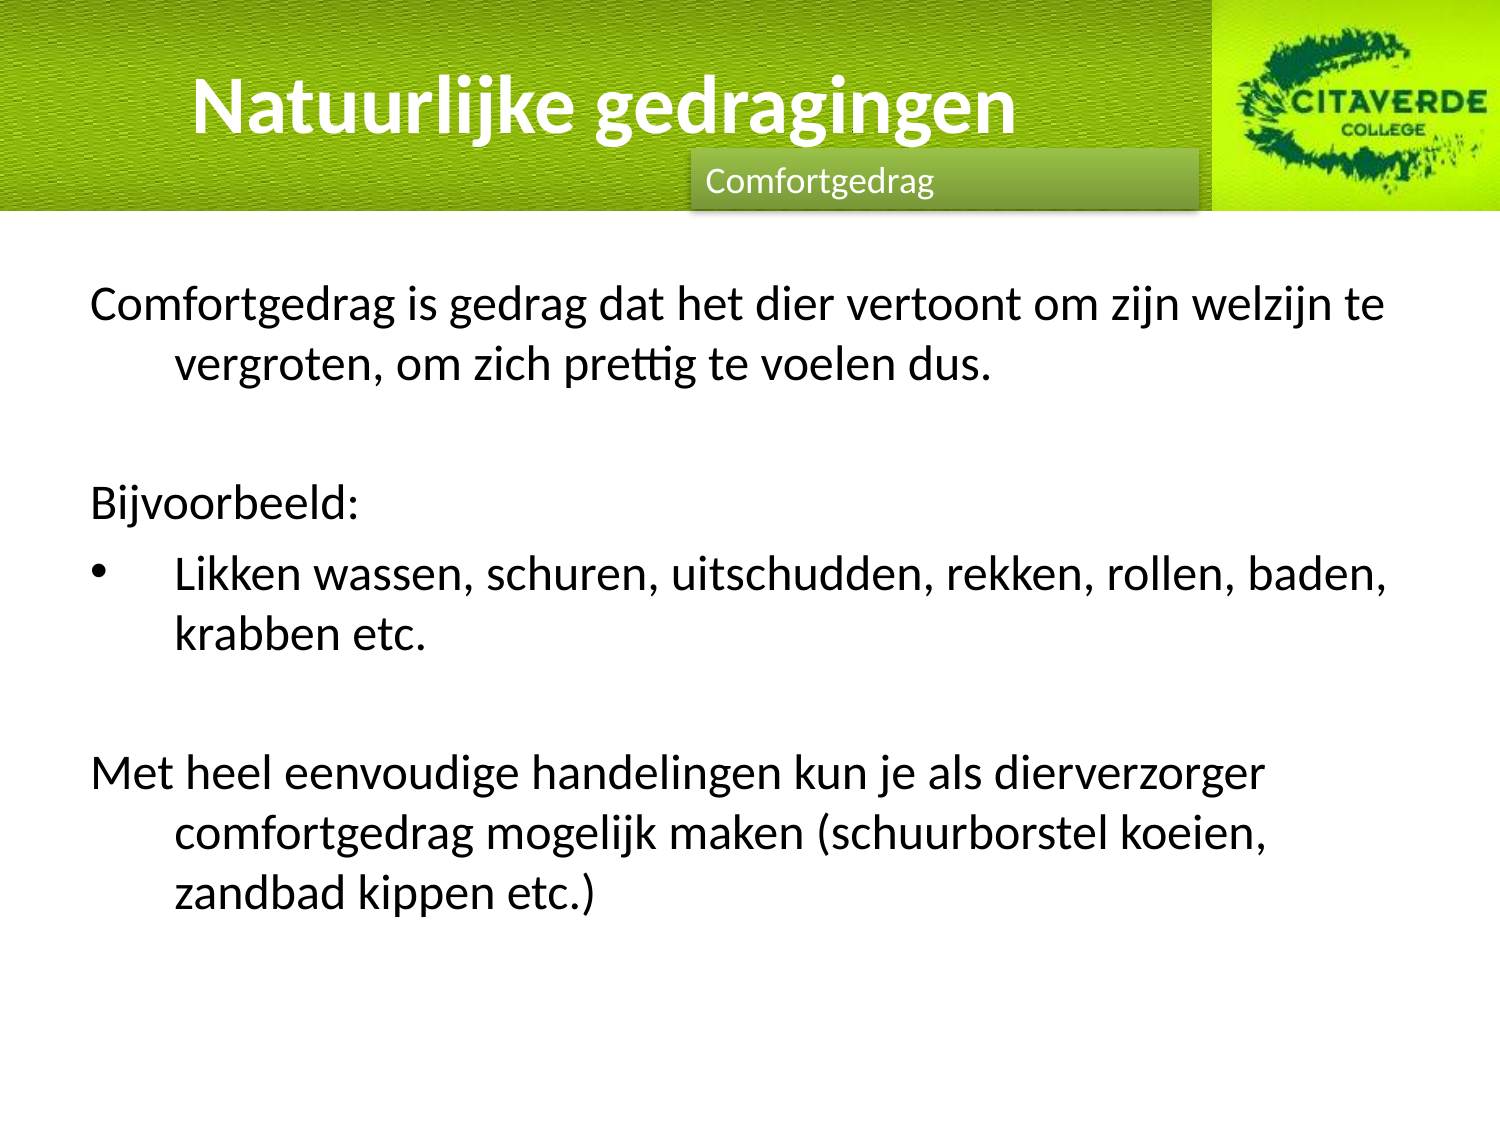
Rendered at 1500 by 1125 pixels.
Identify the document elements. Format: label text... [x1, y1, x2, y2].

picture [0, 0, 1500, 212]
list Comfortgedrag is gedrag dat het dier vertoont om zijn welzijn te vergroten, om zich prettig te voelen dus. Bijvoorbeeld: Likken wassen, schuren, uitschudden, rekken, rollen, baden, krabben etc. Met heel eenvoudige handelingen kun je als dierverzorger comfortgedrag mogelijk maken (schuurborstel koeien, zandbad kippen etc.) [74, 262, 1426, 1095]
